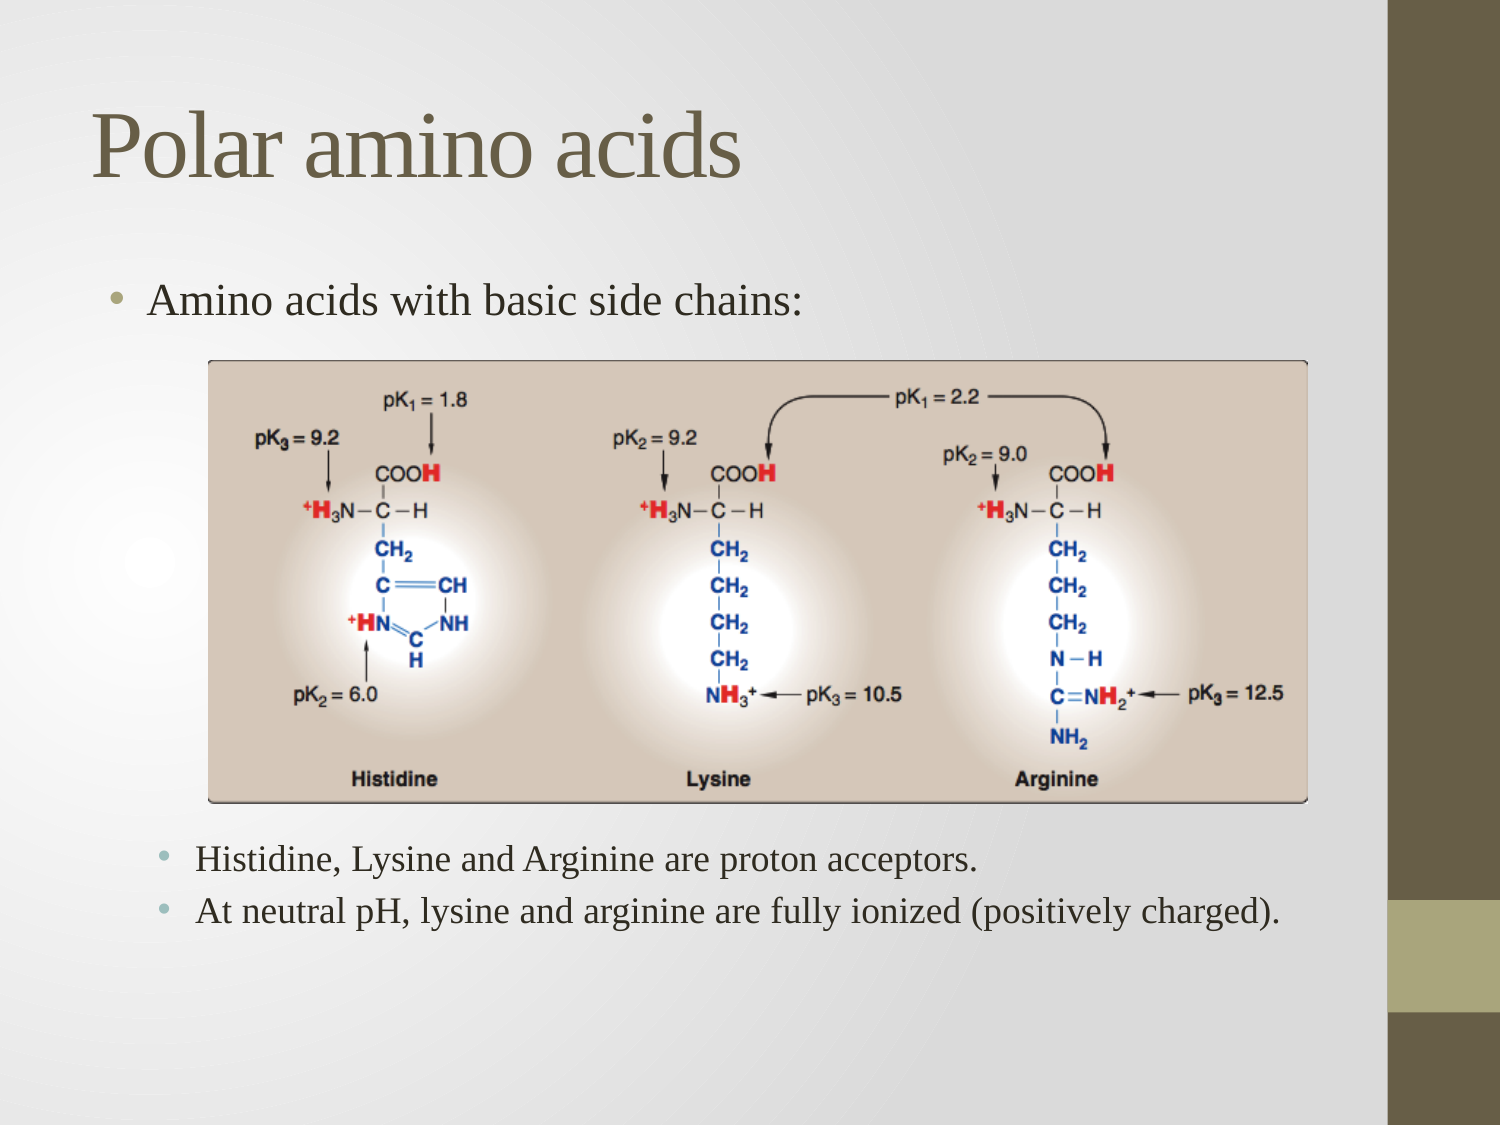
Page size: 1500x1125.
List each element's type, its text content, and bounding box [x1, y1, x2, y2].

list Amino acids with basic side chains: Histidine, Lysine and Arginine are proton acceptors. At neutral pH, lysine and arginine are fully ionized (positively charged). [75, 262, 1425, 1125]
picture [207, 360, 1309, 805]
title Polar amino acids [75, 45, 1325, 233]
